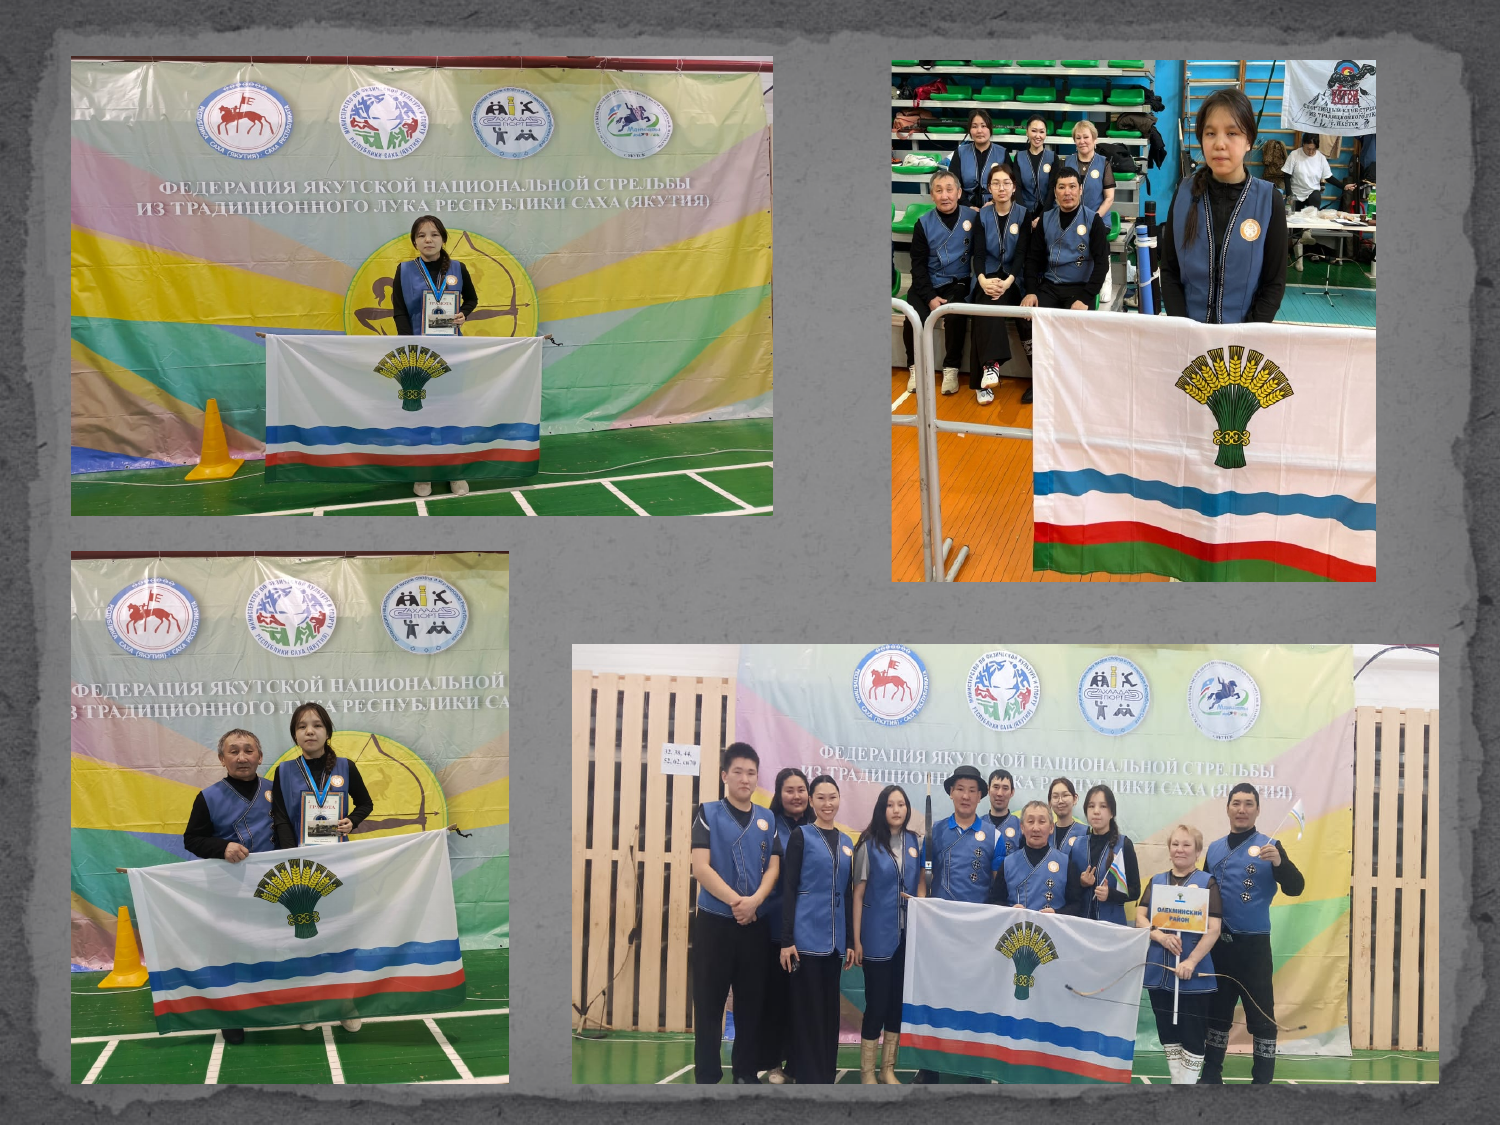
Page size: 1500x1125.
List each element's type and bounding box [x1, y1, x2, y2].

picture [891, 60, 1377, 583]
picture [71, 56, 773, 516]
picture [572, 644, 1439, 1084]
picture [71, 551, 509, 1084]
